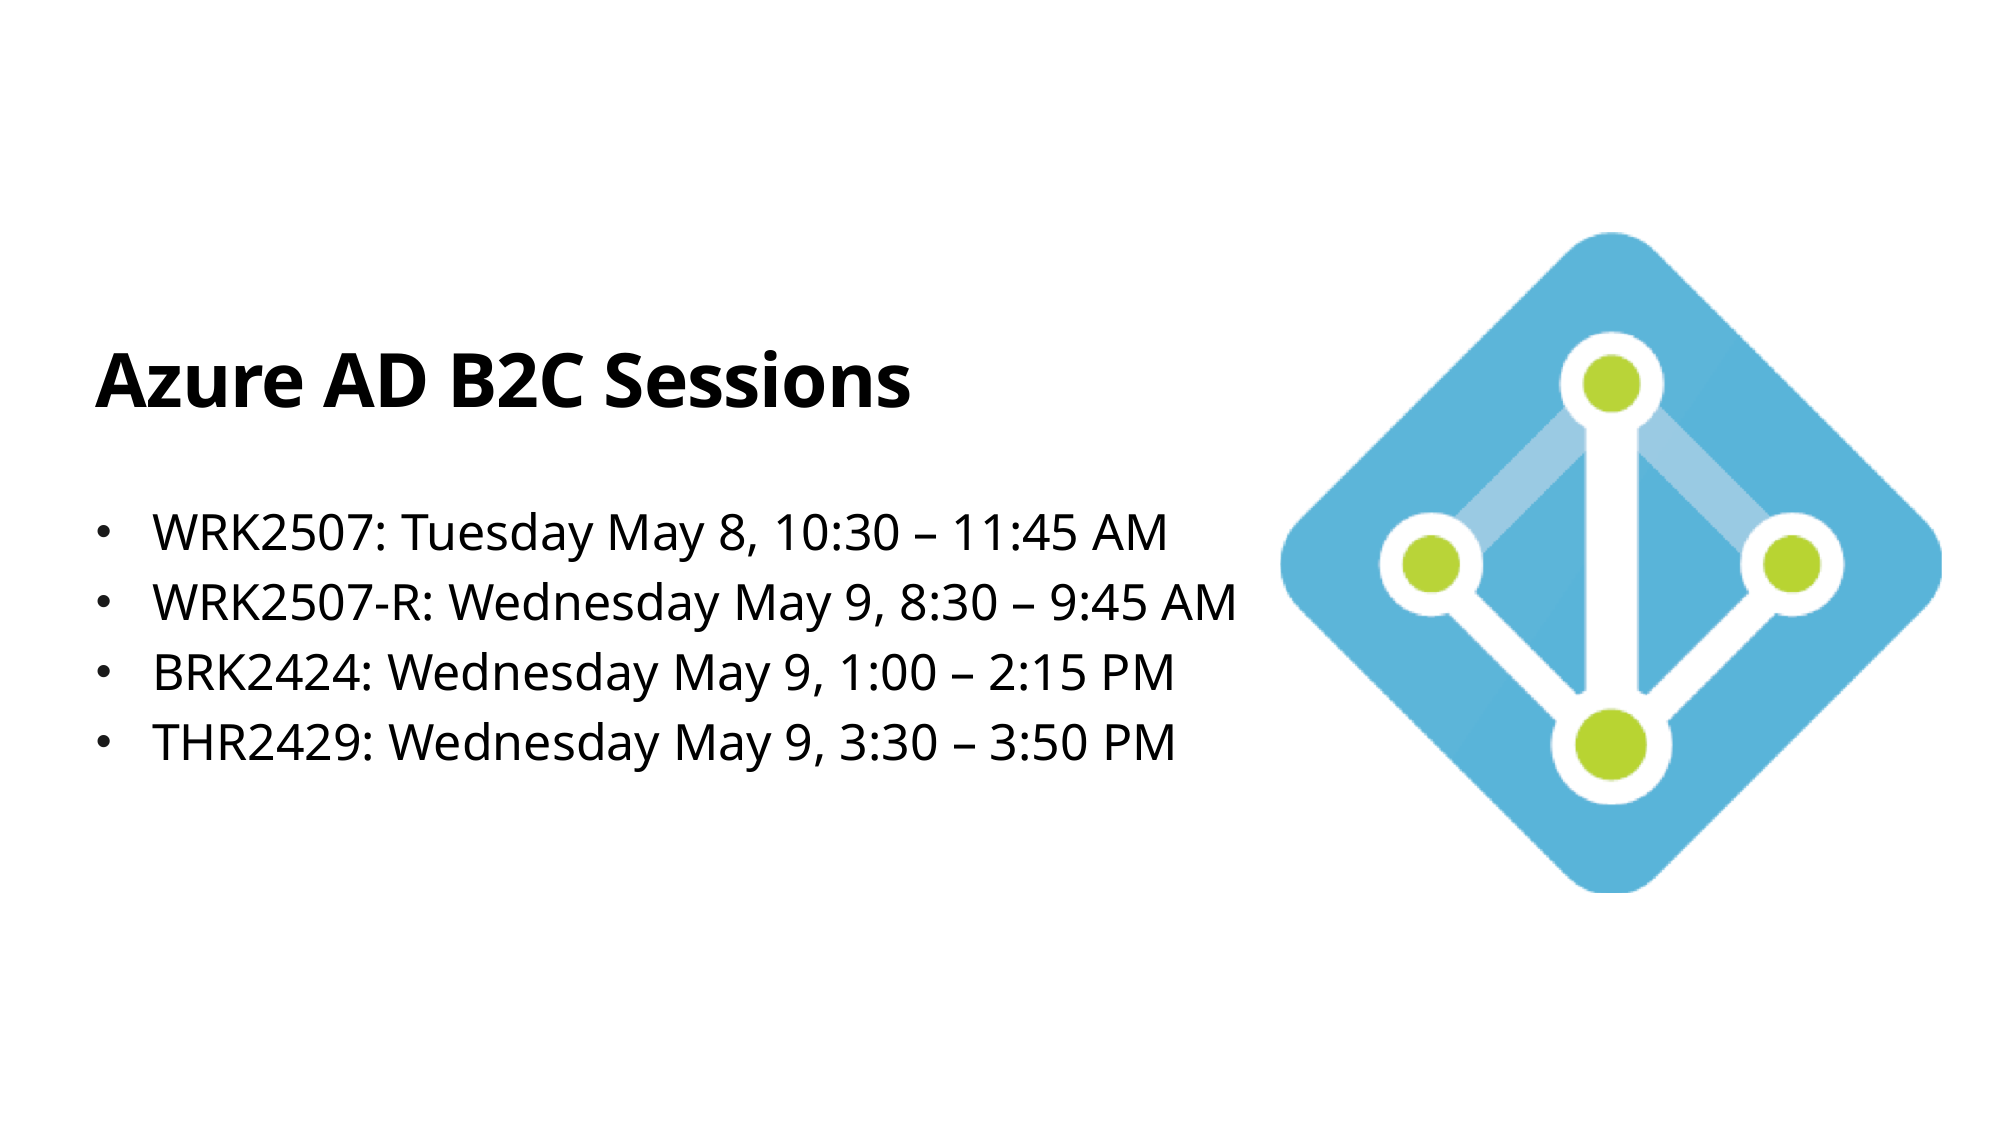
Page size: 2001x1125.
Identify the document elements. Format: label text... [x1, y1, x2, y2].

picture [1279, 232, 1942, 893]
list WRK2507: Tuesday May 8, 10:30 – 11:45 AM WRK2507-R: Wednesday May 9, 8:30 – 9:45 AM BRK2424: Wednesday May 9, 1:00 – 2:15 PM THR2429: Wednesday May 9, 3:30 – 3:50 PM [95, 500, 1256, 780]
title Azure AD B2C Sessions [95, 332, 950, 424]
